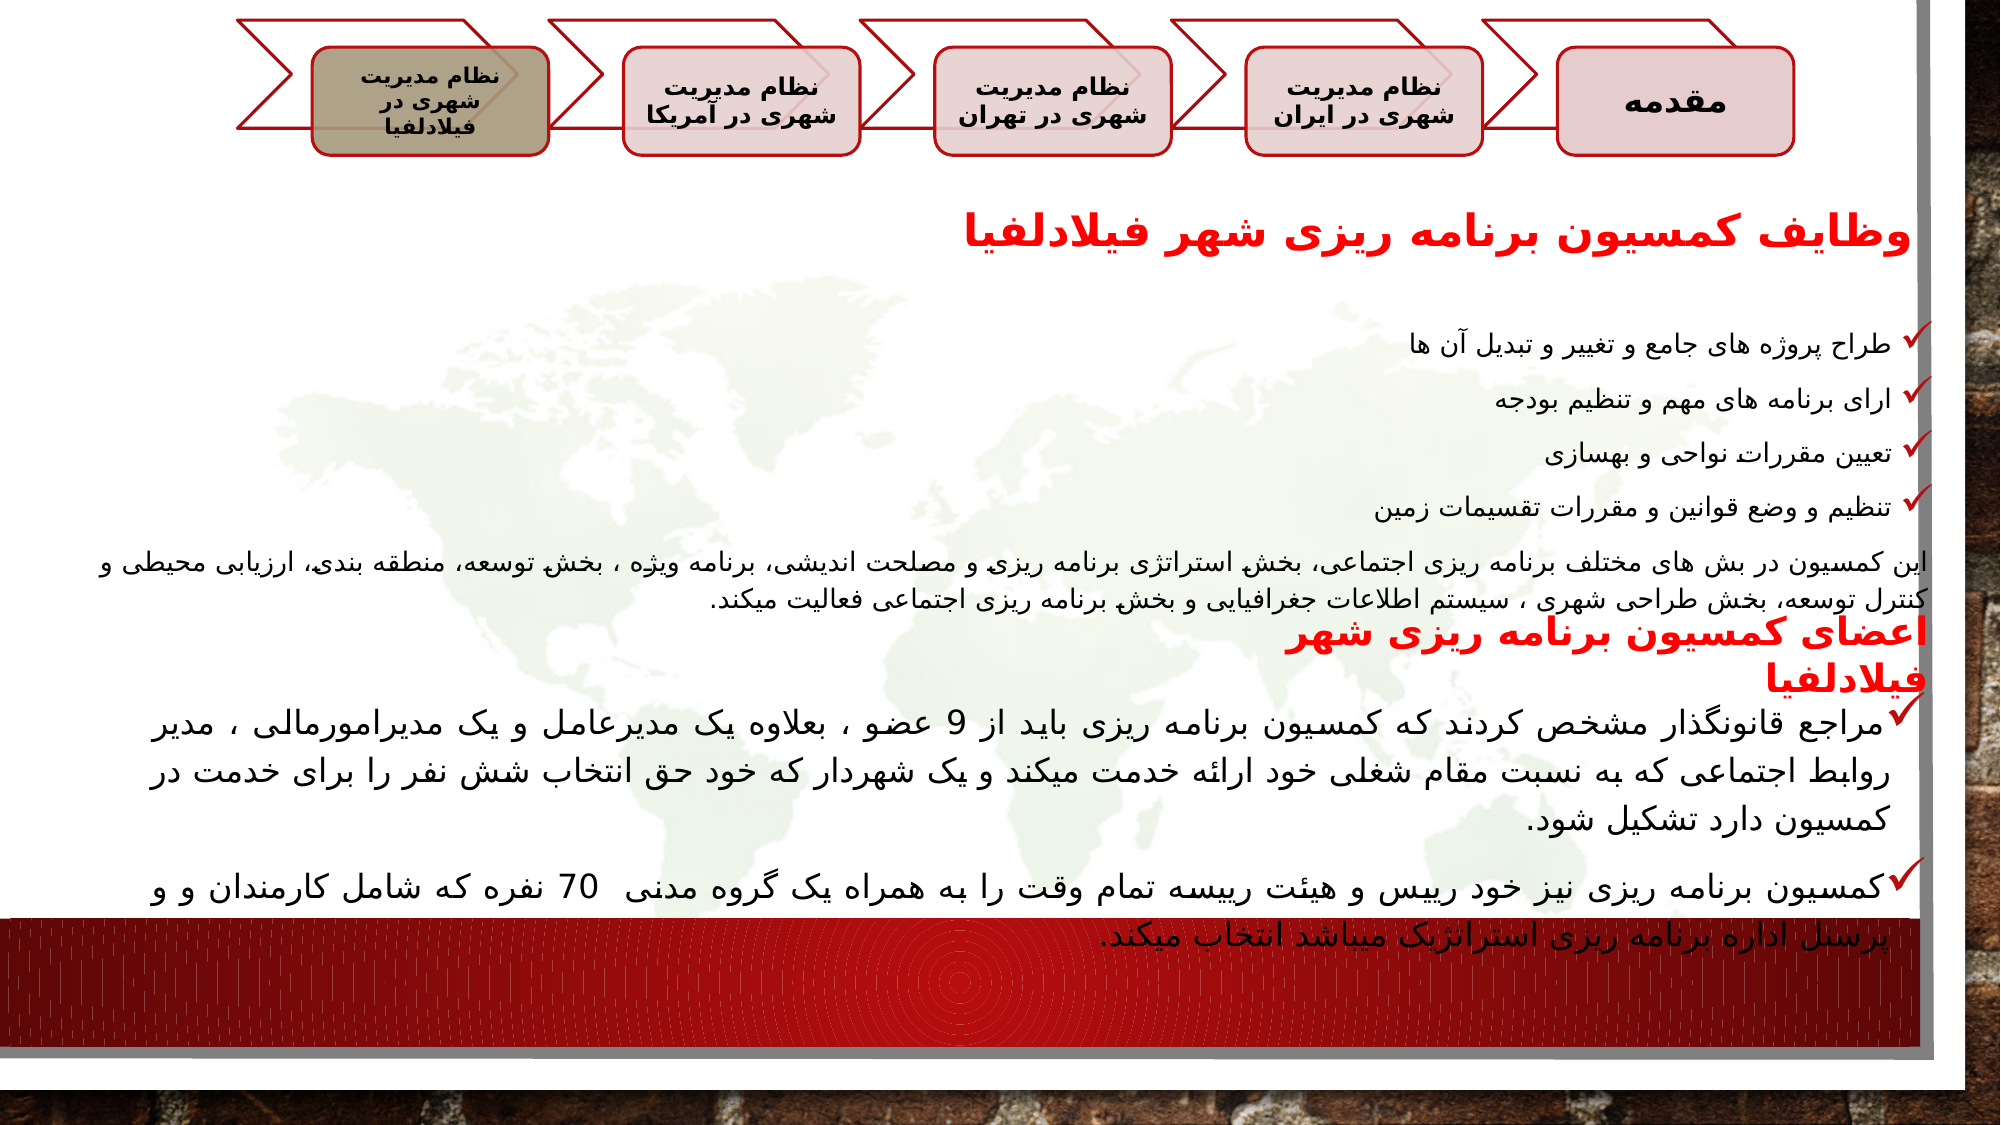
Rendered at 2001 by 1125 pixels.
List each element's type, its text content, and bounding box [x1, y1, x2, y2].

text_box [237, 6, 1795, 169]
picture [0, 0, 1917, 918]
list مراجع قانونگذار مشخص کردند که کمسیون برنامه ریزی باید از 9 عضو ، بعلاوه یک مدیرعامل و یک مدیرامورمالی ، مدیر روابط اجتماعی که به نسبت مقام شغلی خود ارائه خدمت میکند و یک شهردار که خود حق انتخاب شش نفر را برای خدمت در کمسیون دارد تشکیل شود. کمسیون برنامه ریزی نیز خود رییس و هیئت رییسه تمام وقت را به همراه یک گروه مدنی 70 نفره که شامل کارمندان و و پرسنل اداره برنامه ریزی استراتژیک میباشد انتخاب میکند. [84, 685, 1944, 996]
text_box اعضای کمسیون برنامه ریزی شهر فیلادلفیا [1171, 599, 1944, 708]
text_box وظایف کمسیون برنامه ریزی شهر فیلادلفیا [417, 178, 1930, 279]
list طراح پروژه های جامع و تغییر و تبدیل آن ها ارای برنامه های مهم و تنظیم بودجه تعیین مقررات نواحی و بهسازی تنظیم و وضع قوانین و مقررات تقسیمات زمین این کمسیون در بش های مختلف برنامه ریزی اجتماعی، بخش استراتژی برنامه ریزی و مصلحت اندیشی، برنامه ویژه ، بخش توسعه، منطقه بندی، ارزیابی محیطی و کنترل توسعه، بخش طراحی شهری ، سیستم اطلاعات جغرافیایی و بخش برنامه ریزی اجتماعی فعالیت میکند. [84, 315, 1944, 626]
picture [0, 0, 2001, 1125]
